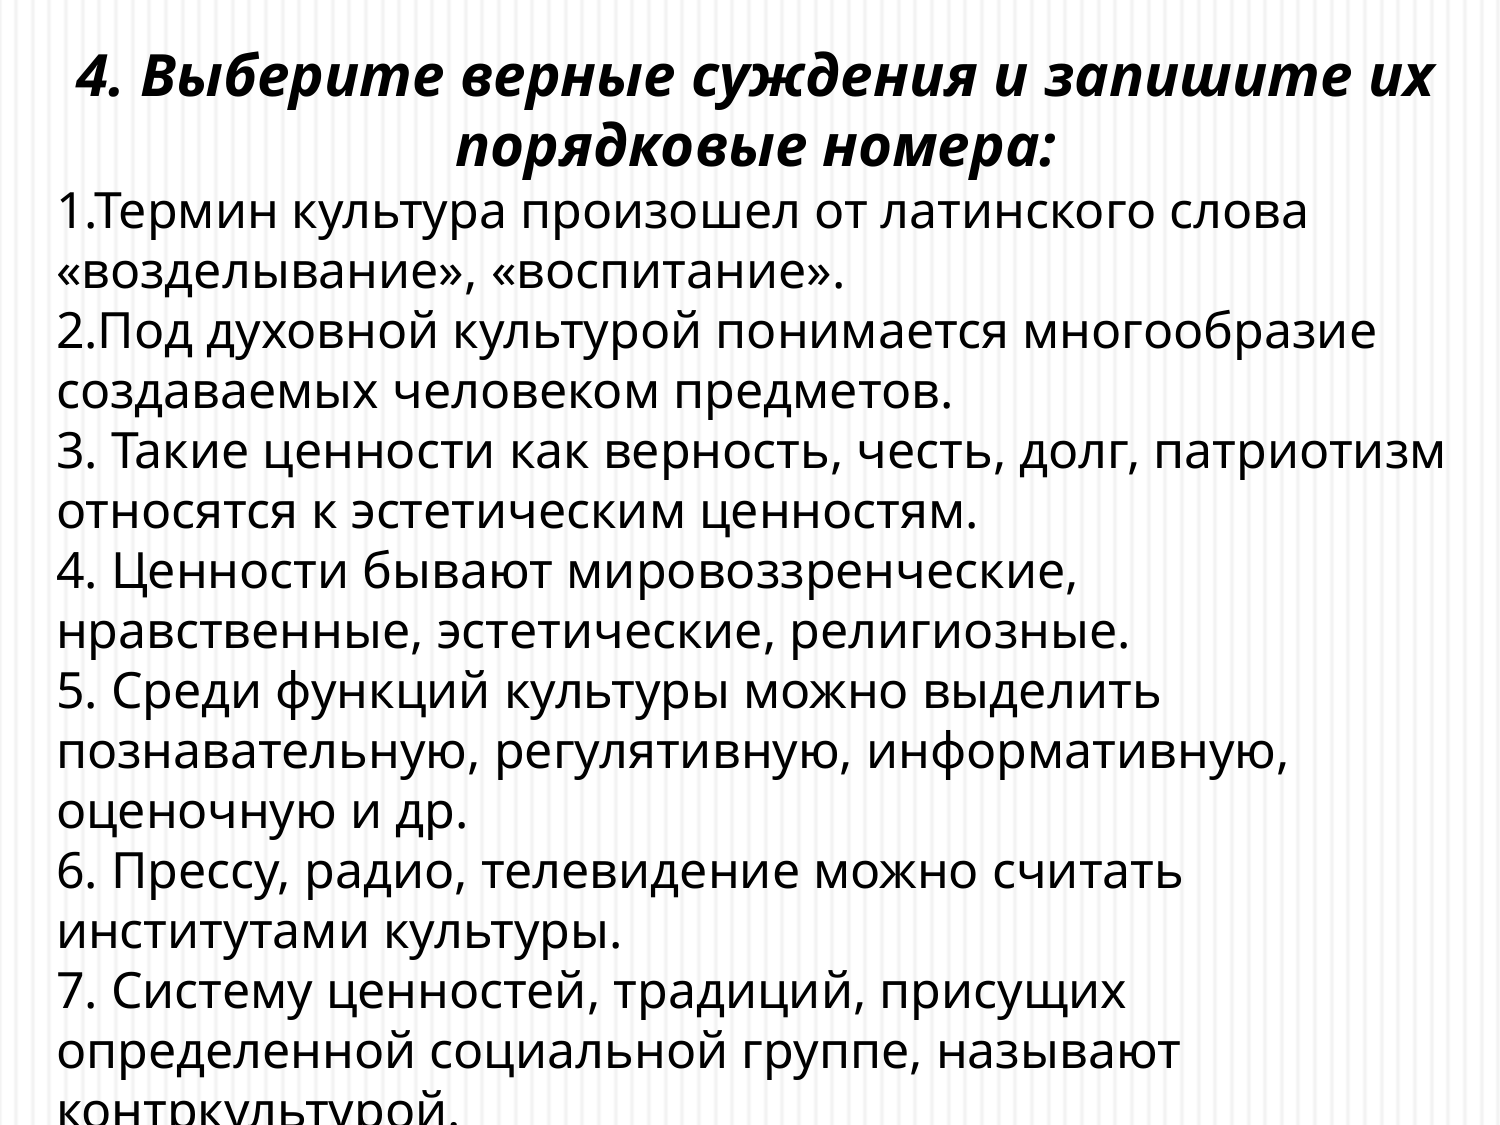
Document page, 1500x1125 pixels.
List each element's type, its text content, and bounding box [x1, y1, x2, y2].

text_box 4. Выберите верные суждения и запишите их порядковые номера: 1.Термин культура произошел от латинского слова «возделывание», «воспитание». 2.Под духовной культурой понимается многообразие создаваемых человеком предметов. 3. Такие ценности как верность, честь, долг, патриотизм относятся к эстетическим ценностям. 4. Ценности бывают мировоззренческие, нравственные, эстетические, религиозные. 5. Среди функций культуры можно выделить познавательную, регулятивную, информативную, оценочную и др. 6. Прессу, радио, телевидение можно считать институтами культуры. 7. Систему ценностей, традиций, присущих определенной социальной группе, называют контркультурой. [41, 30, 1471, 1125]
